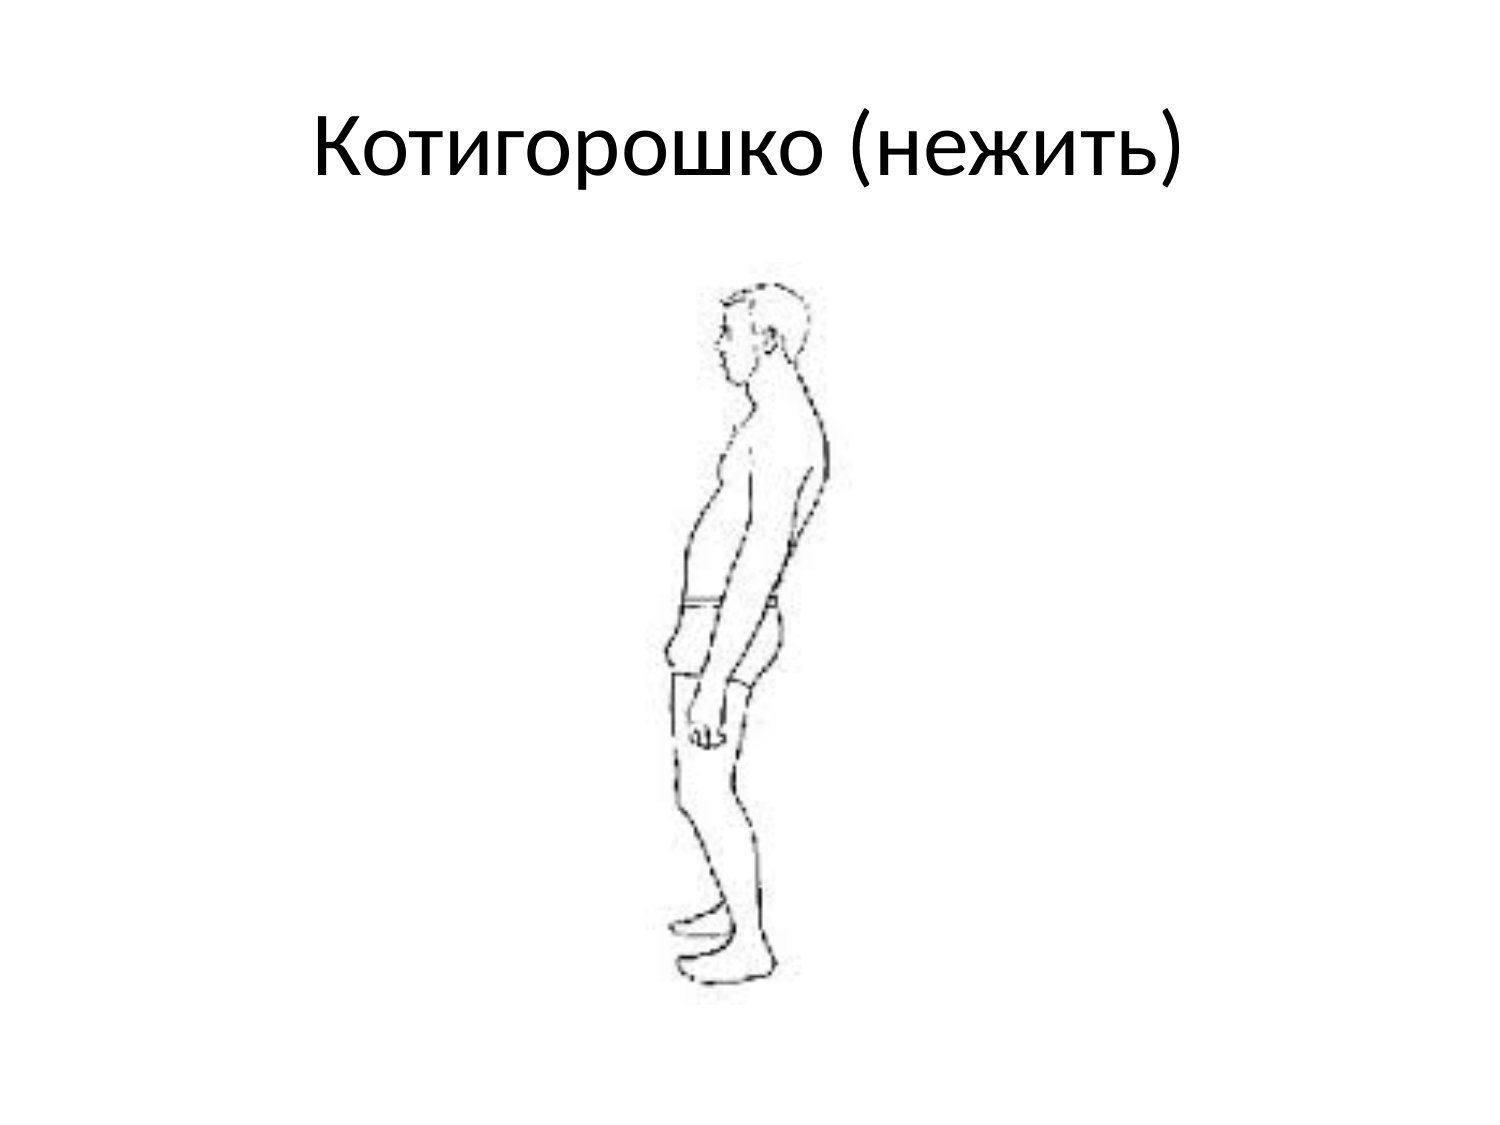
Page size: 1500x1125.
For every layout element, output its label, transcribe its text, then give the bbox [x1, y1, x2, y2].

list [74, 262, 1426, 1006]
title Котигорошко (нежить) [75, 45, 1425, 233]
